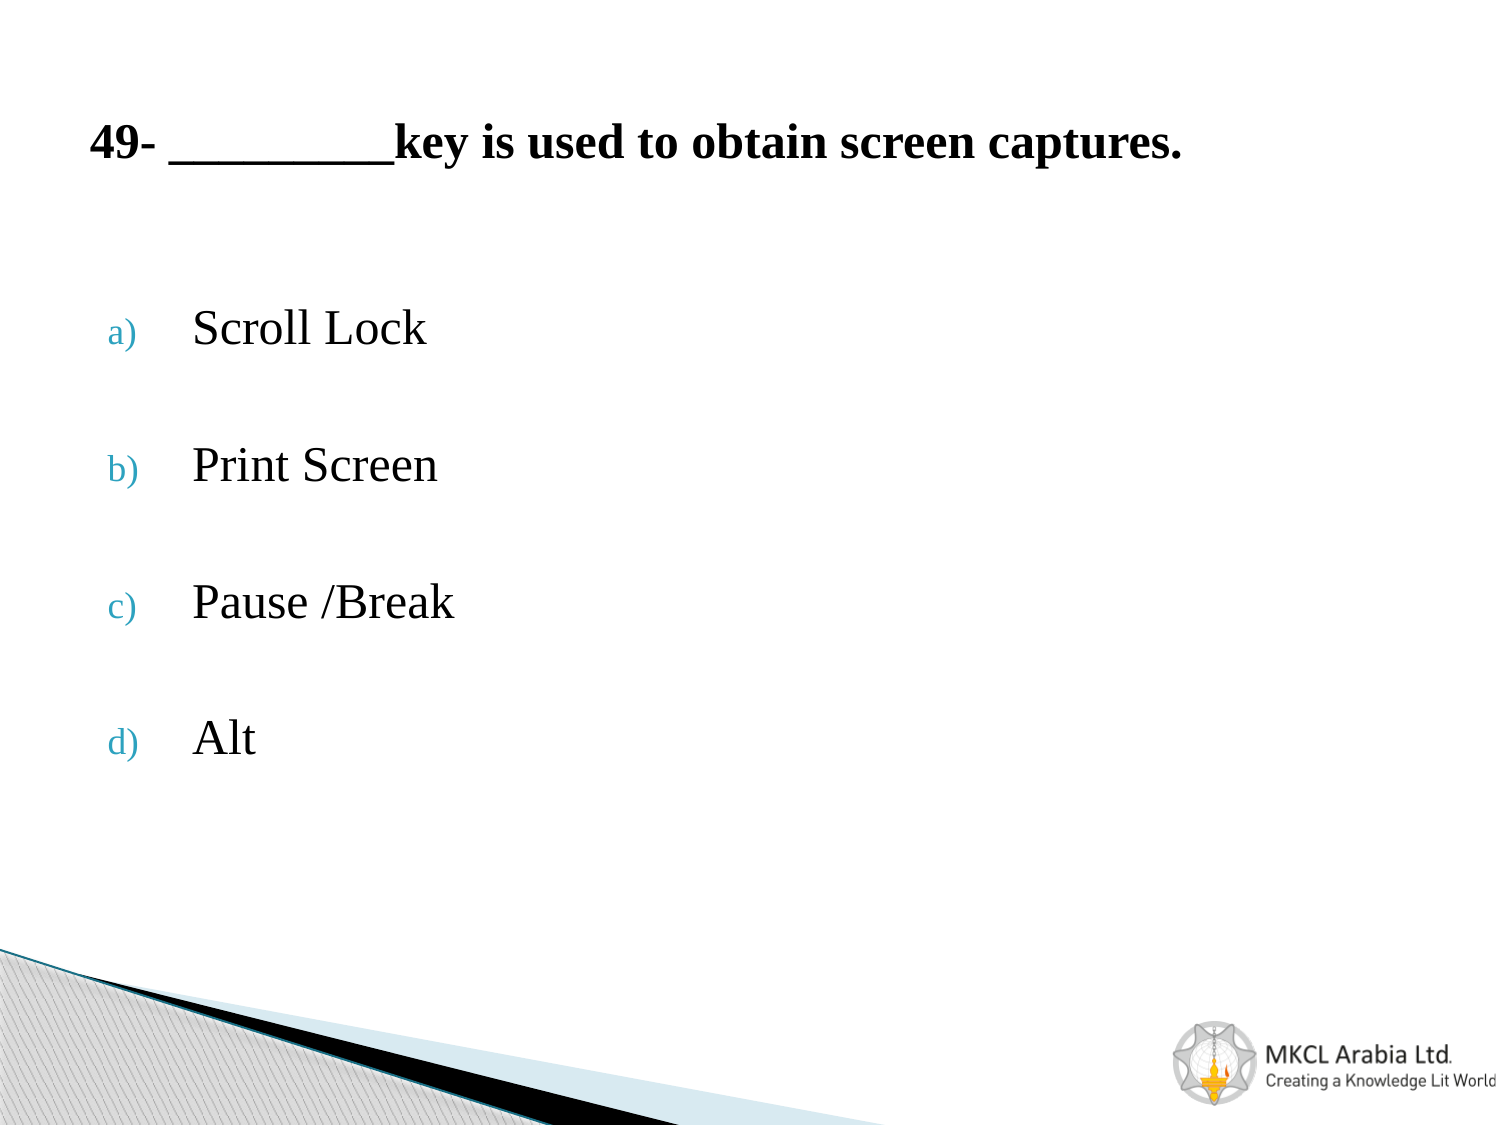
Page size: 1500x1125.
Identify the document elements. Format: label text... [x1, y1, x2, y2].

title 49- _________key is used to obtain screen captures. [75, 45, 1425, 233]
list Scroll Lock Print Screen Pause /Break Alt [75, 287, 1425, 1030]
picture [1172, 1021, 1496, 1106]
